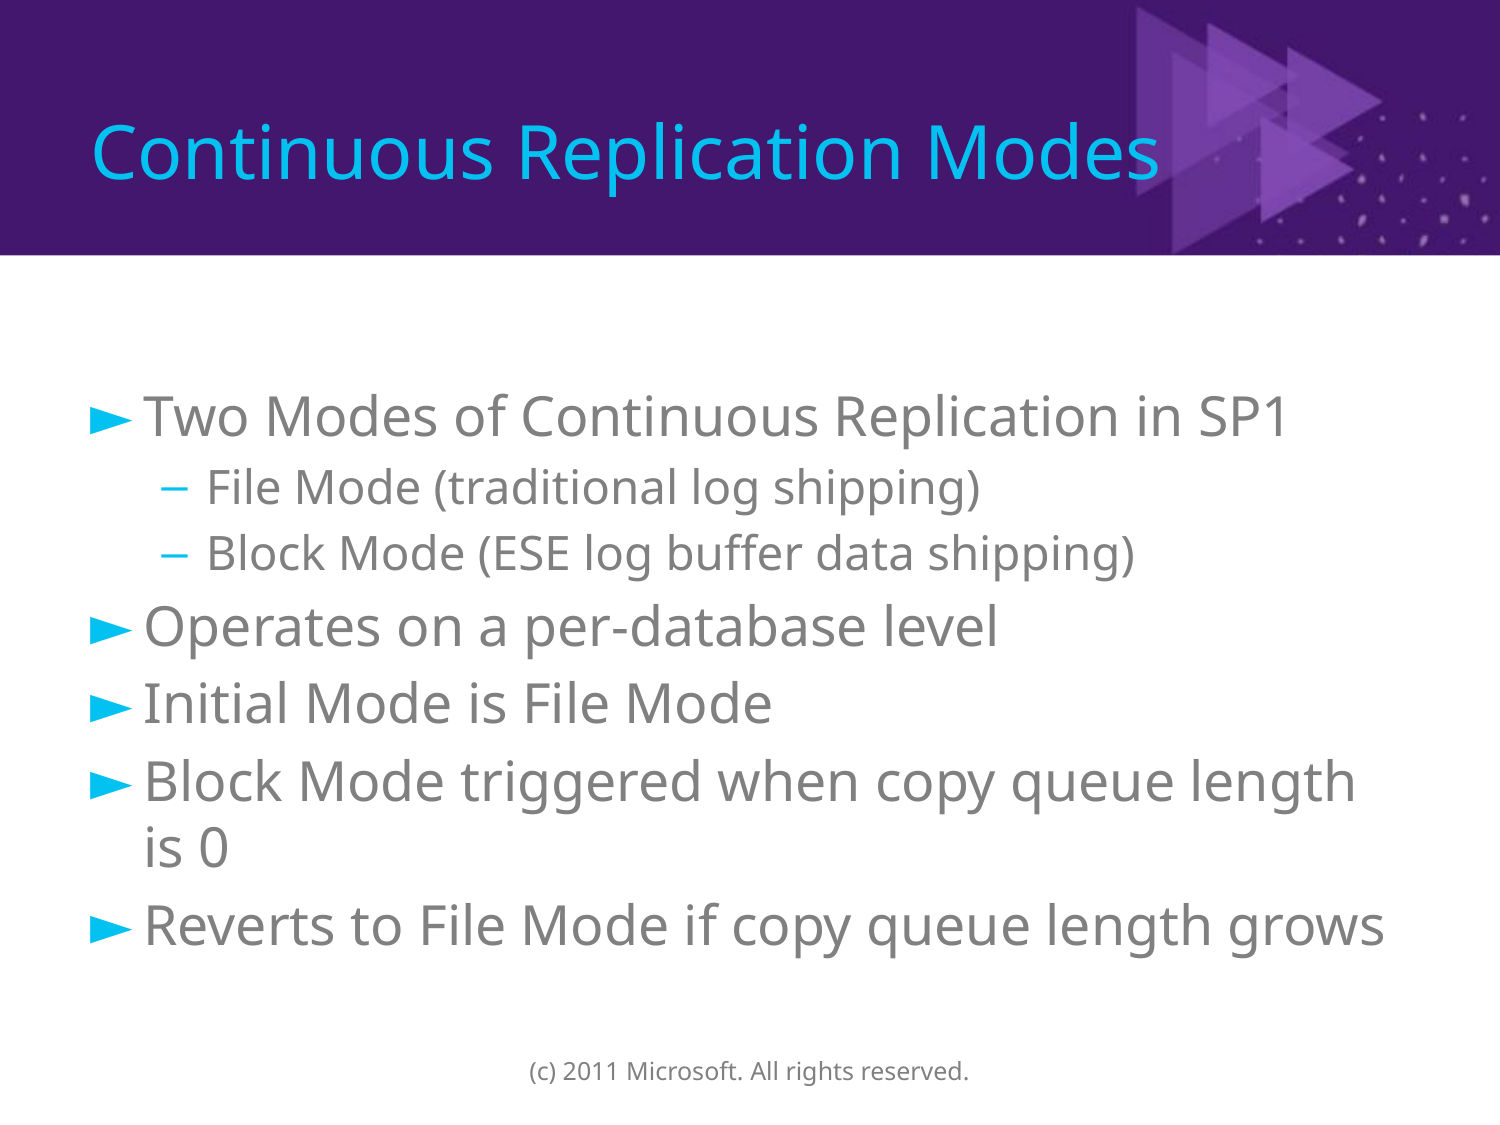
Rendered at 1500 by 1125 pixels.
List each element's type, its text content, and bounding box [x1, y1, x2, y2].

title Continuous Replication Modes [75, 56, 1425, 244]
list Two Modes of Continuous Replication in SP1 File Mode (traditional log shipping) Block Mode (ESE log buffer data shipping) Operates on a per-database level Initial Mode is File Mode Block Mode triggered when copy queue length is 0 Reverts to File Mode if copy queue length grows [75, 373, 1425, 1005]
footer (c) 2011 Microsoft. All rights reserved. [512, 1042, 988, 1103]
picture [0, 0, 1500, 255]
